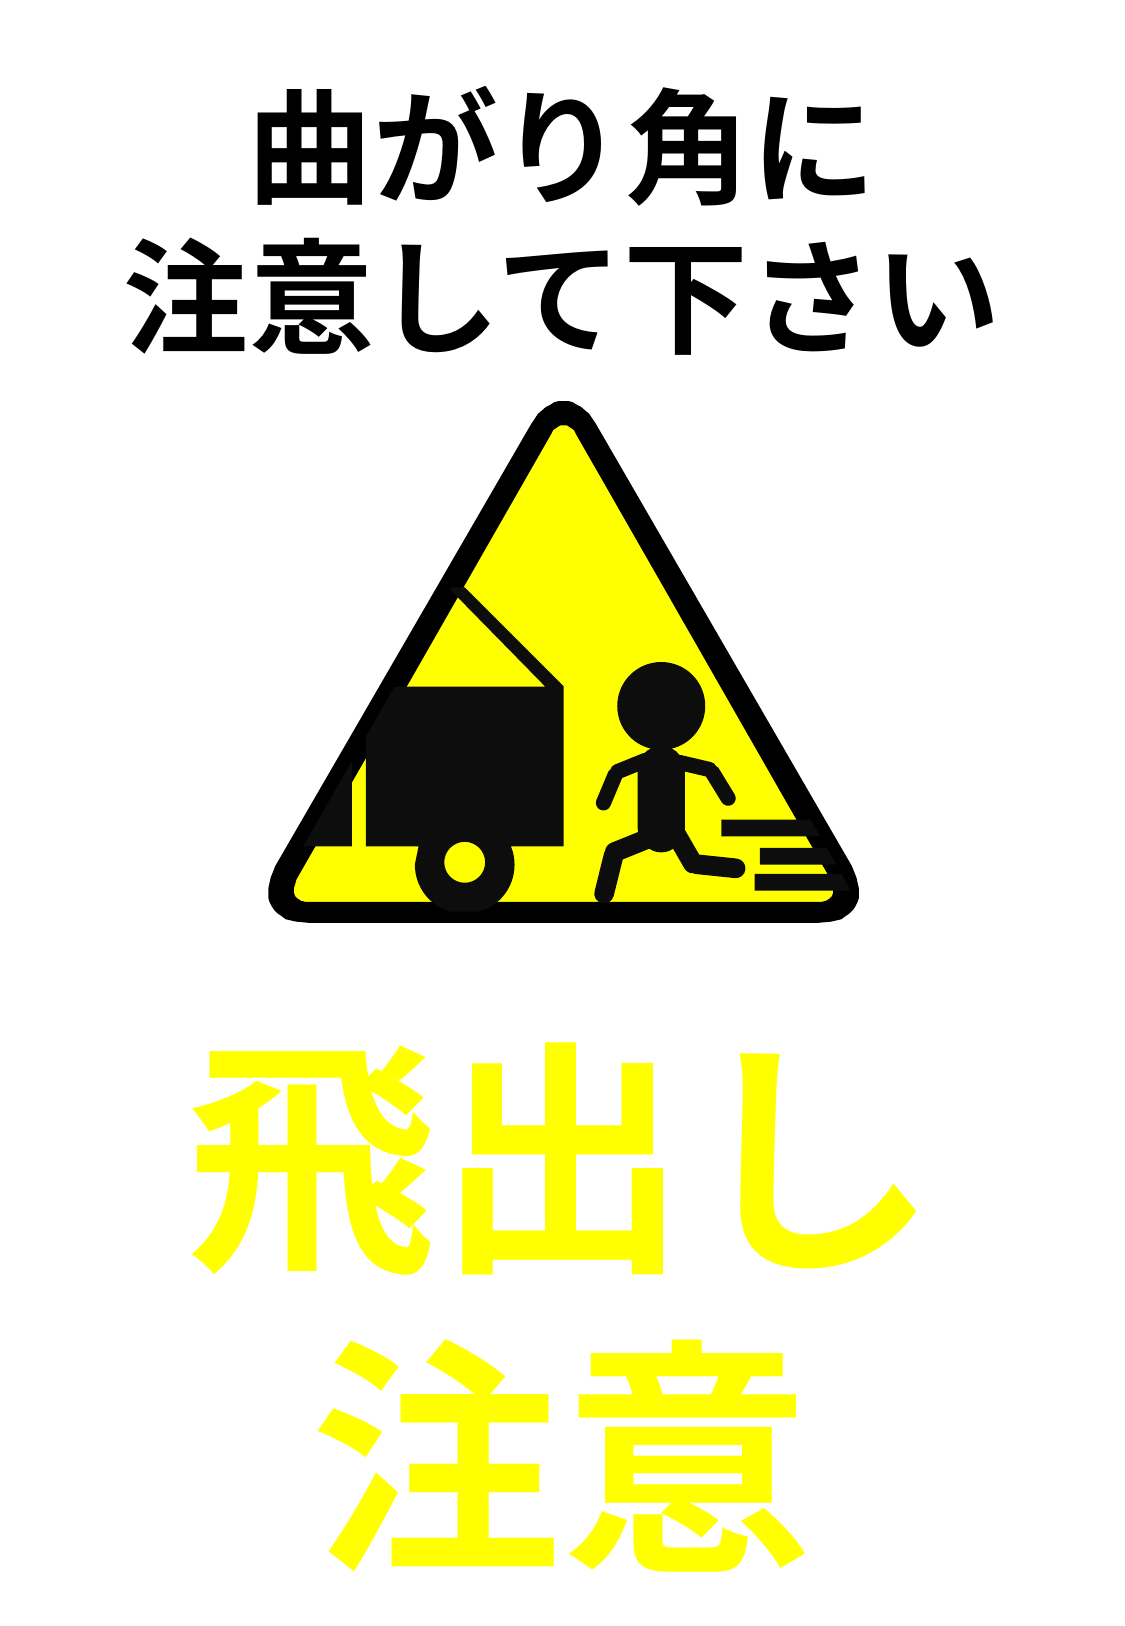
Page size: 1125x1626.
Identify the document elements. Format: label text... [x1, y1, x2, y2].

text_box 曲がり角に 注意して下さい [0, 62, 1125, 377]
text_box 飛出し 注意 [0, 995, 1125, 1610]
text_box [268, 400, 859, 924]
